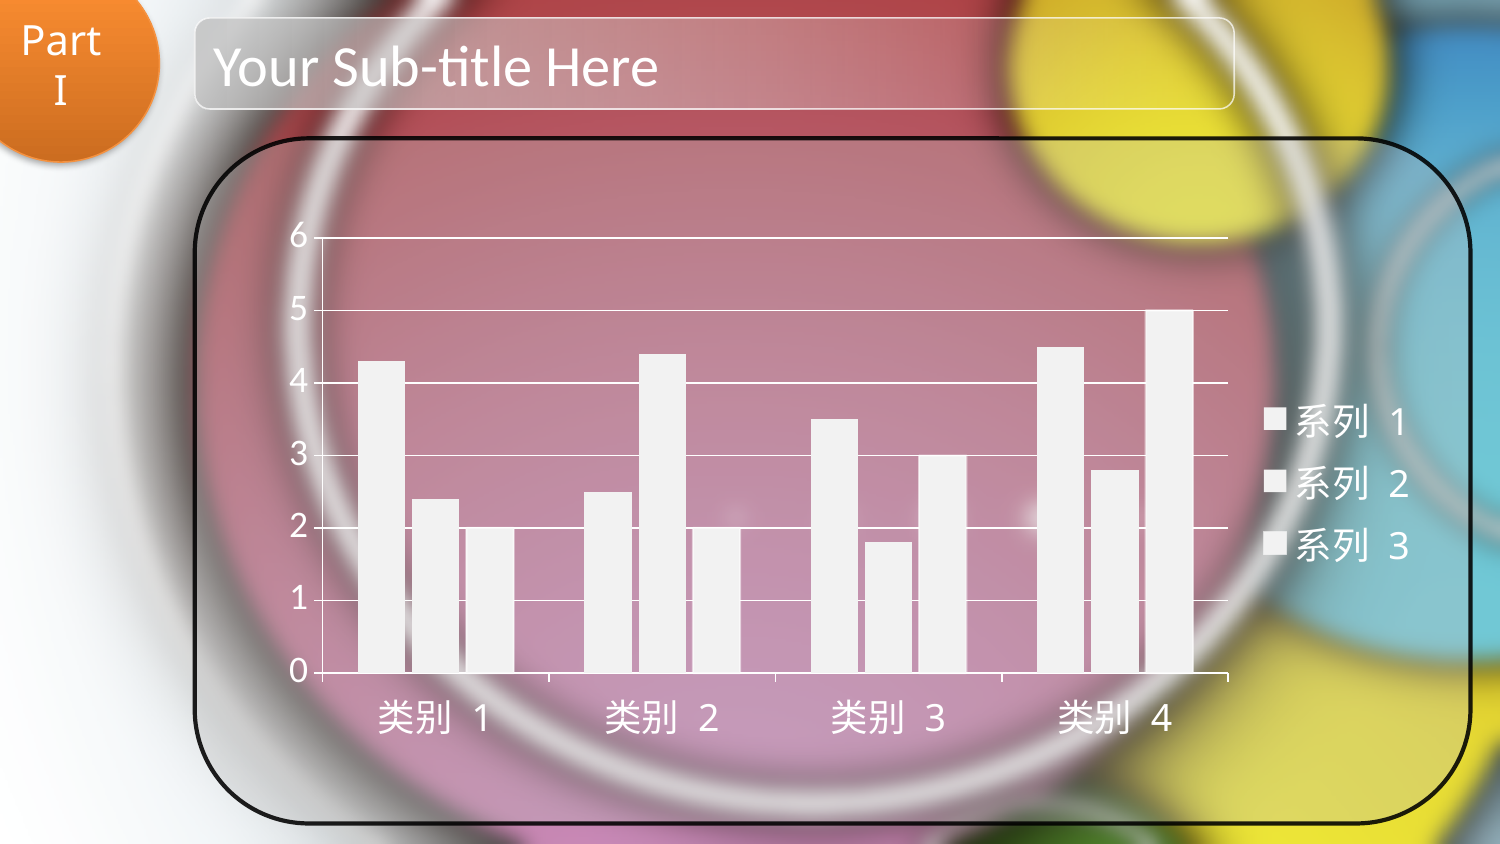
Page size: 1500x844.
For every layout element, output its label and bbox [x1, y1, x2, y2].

chart [265, 208, 1436, 754]
picture [0, 0, 1500, 844]
